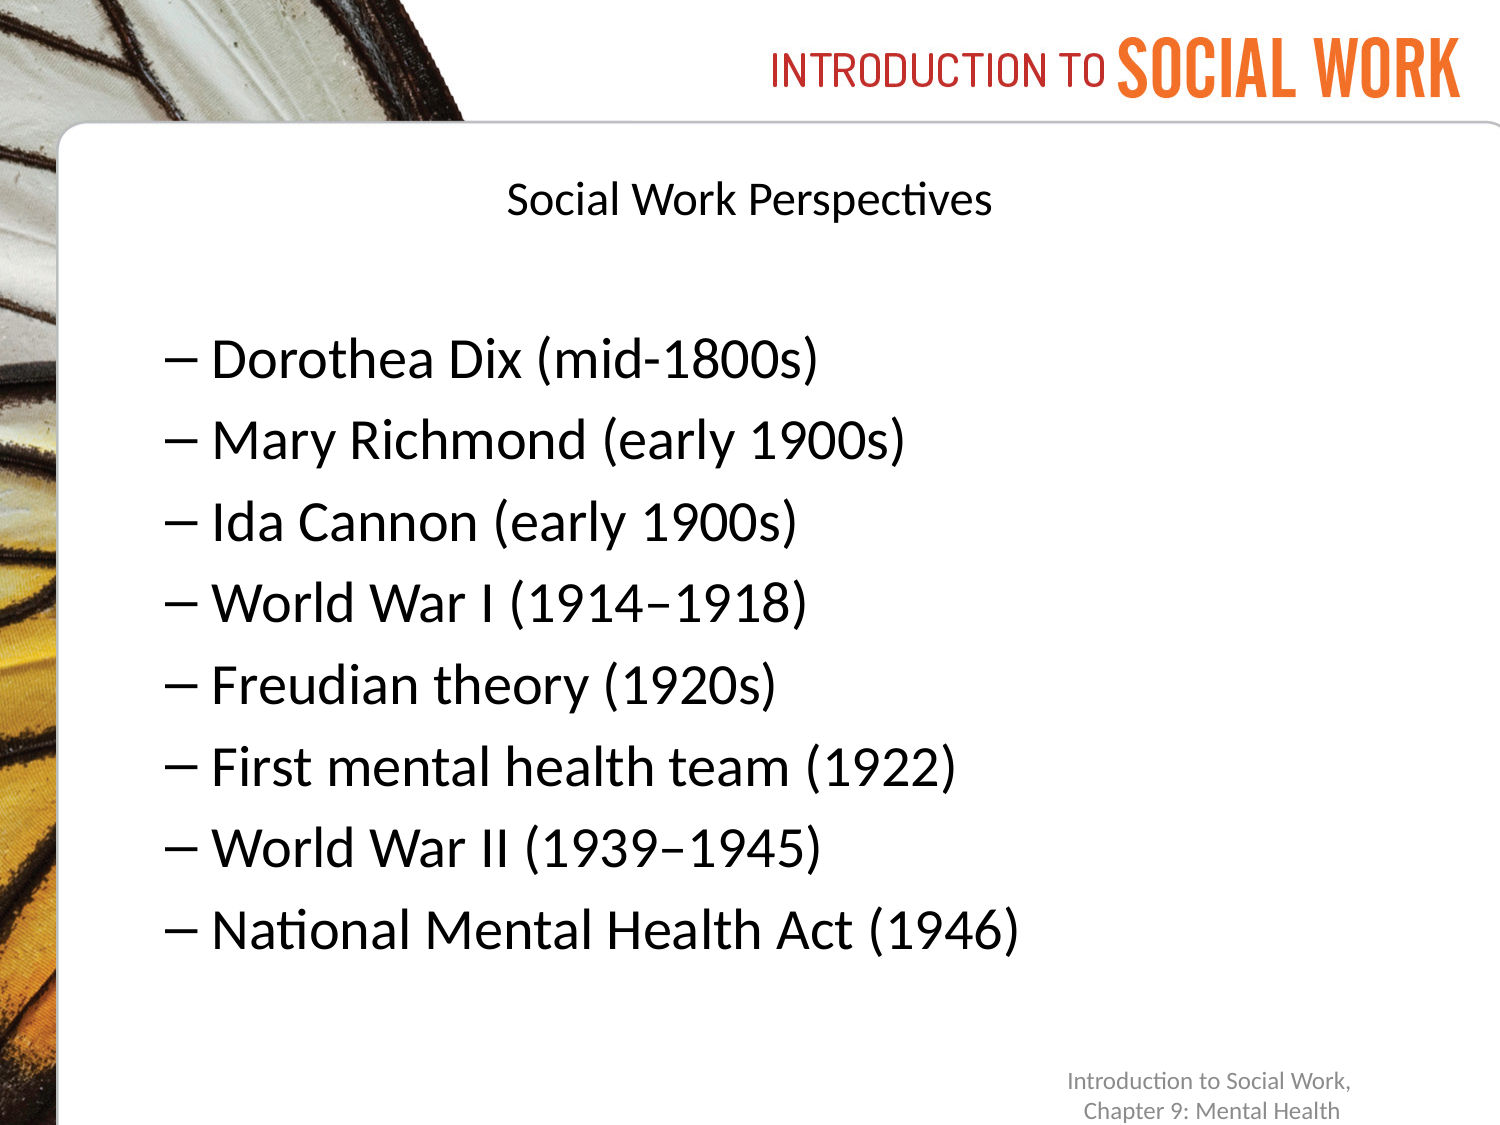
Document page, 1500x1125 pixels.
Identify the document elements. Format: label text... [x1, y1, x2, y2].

list Dorothea Dix (mid-1800s) Mary Richmond (early 1900s) Ida Cannon (early 1900s) World War I (1914­–1918) Freudian theory (1920s) First mental health team (1922) World War II (1939–1945) National Mental Health Act (1946) [75, 312, 1500, 1050]
title Social Work Perspectives [75, 99, 1425, 288]
footer Introduction to Social Work, Chapter 9: Mental Health [950, 1065, 1475, 1125]
picture [0, 0, 1500, 1125]
